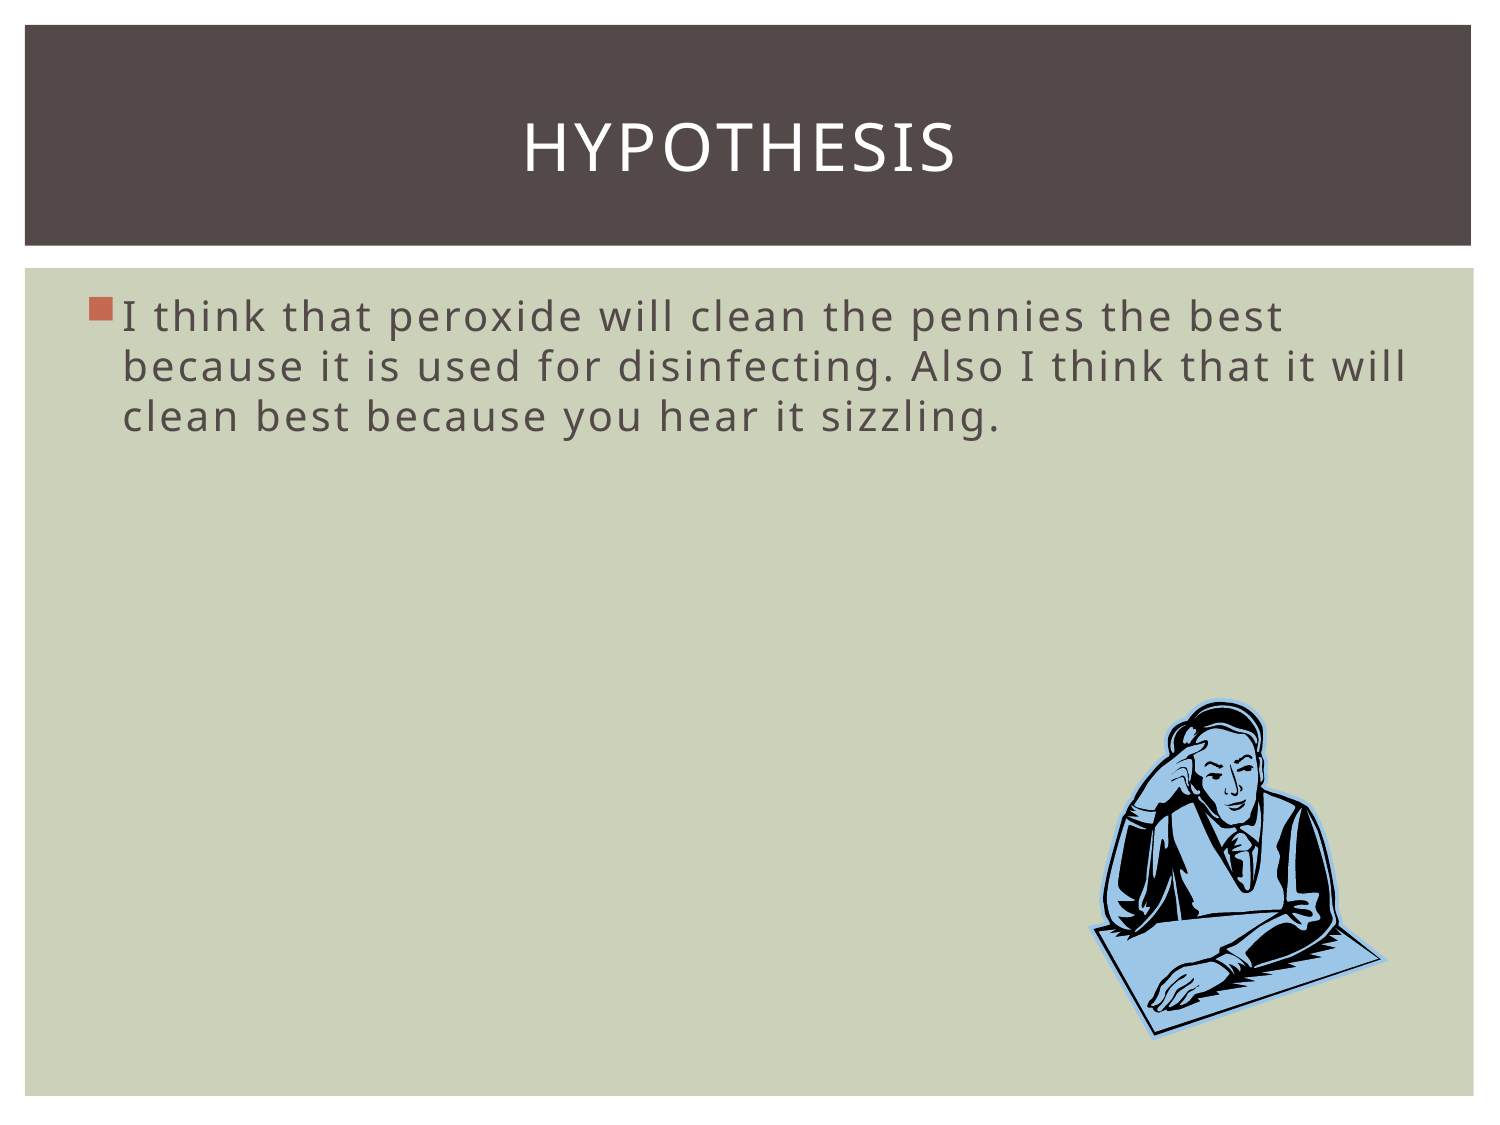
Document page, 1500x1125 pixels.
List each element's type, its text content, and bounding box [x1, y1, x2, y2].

picture [1087, 694, 1389, 1041]
title Hypothesis [62, 58, 1438, 232]
list I think that peroxide will clean the pennies the best because it is used for disinfecting. Also I think that it will clean best because you hear it sizzling. [62, 281, 1442, 1005]
